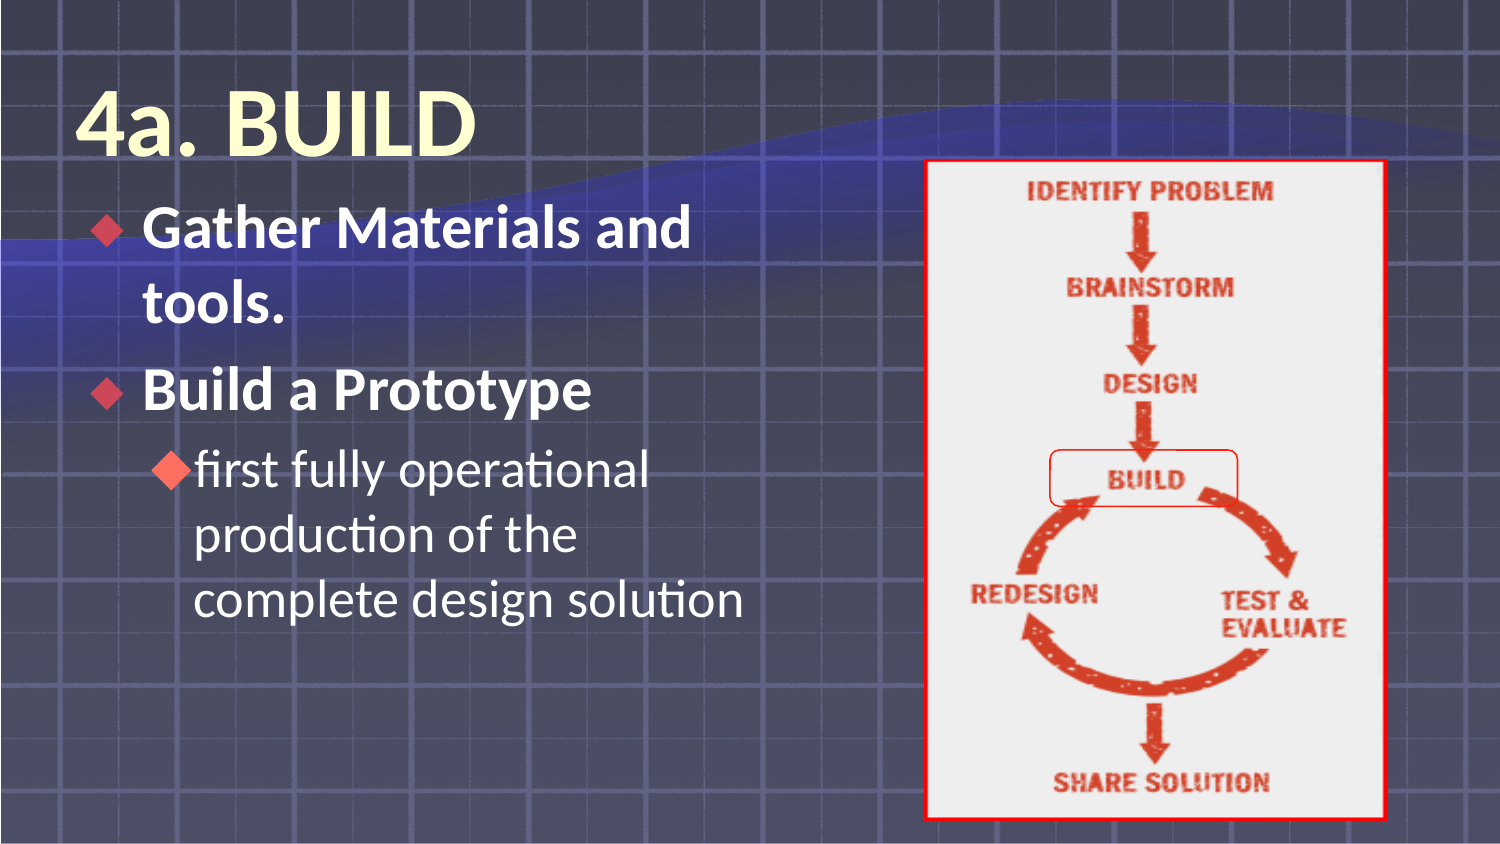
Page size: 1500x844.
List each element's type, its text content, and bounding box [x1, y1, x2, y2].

title 4a. BUILD [75, 65, 1425, 179]
list Gather Materials and tools. Build a Prototype first fully operational production of the complete design solution [75, 178, 788, 775]
picture [0, 0, 1500, 844]
